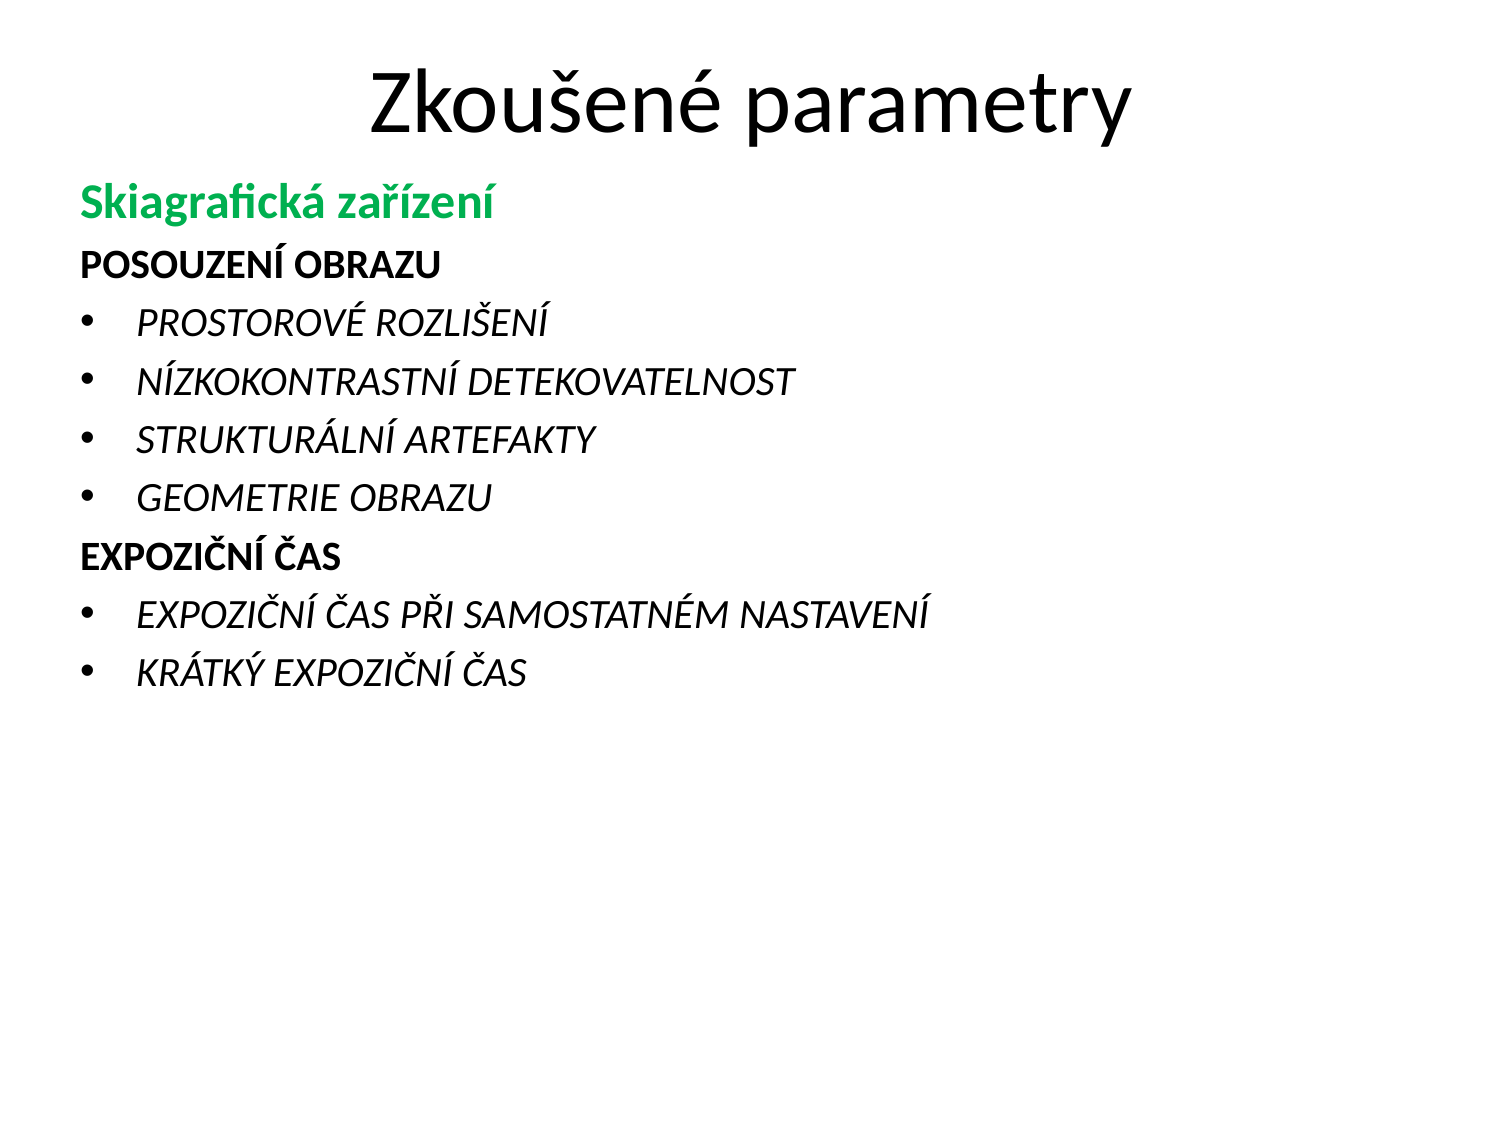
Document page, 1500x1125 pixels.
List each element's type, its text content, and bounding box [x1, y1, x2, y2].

title Zkoušené parametry [76, 1, 1427, 190]
list Skiagrafická zařízení Posouzení obrazu Prostorové rozlišení Nízkokontrastní detekovatelnost Strukturální artefakty Geometrie obrazu Expoziční čas Expoziční čas při samostatném nastavení Krátký expoziční čas [64, 160, 1415, 764]
